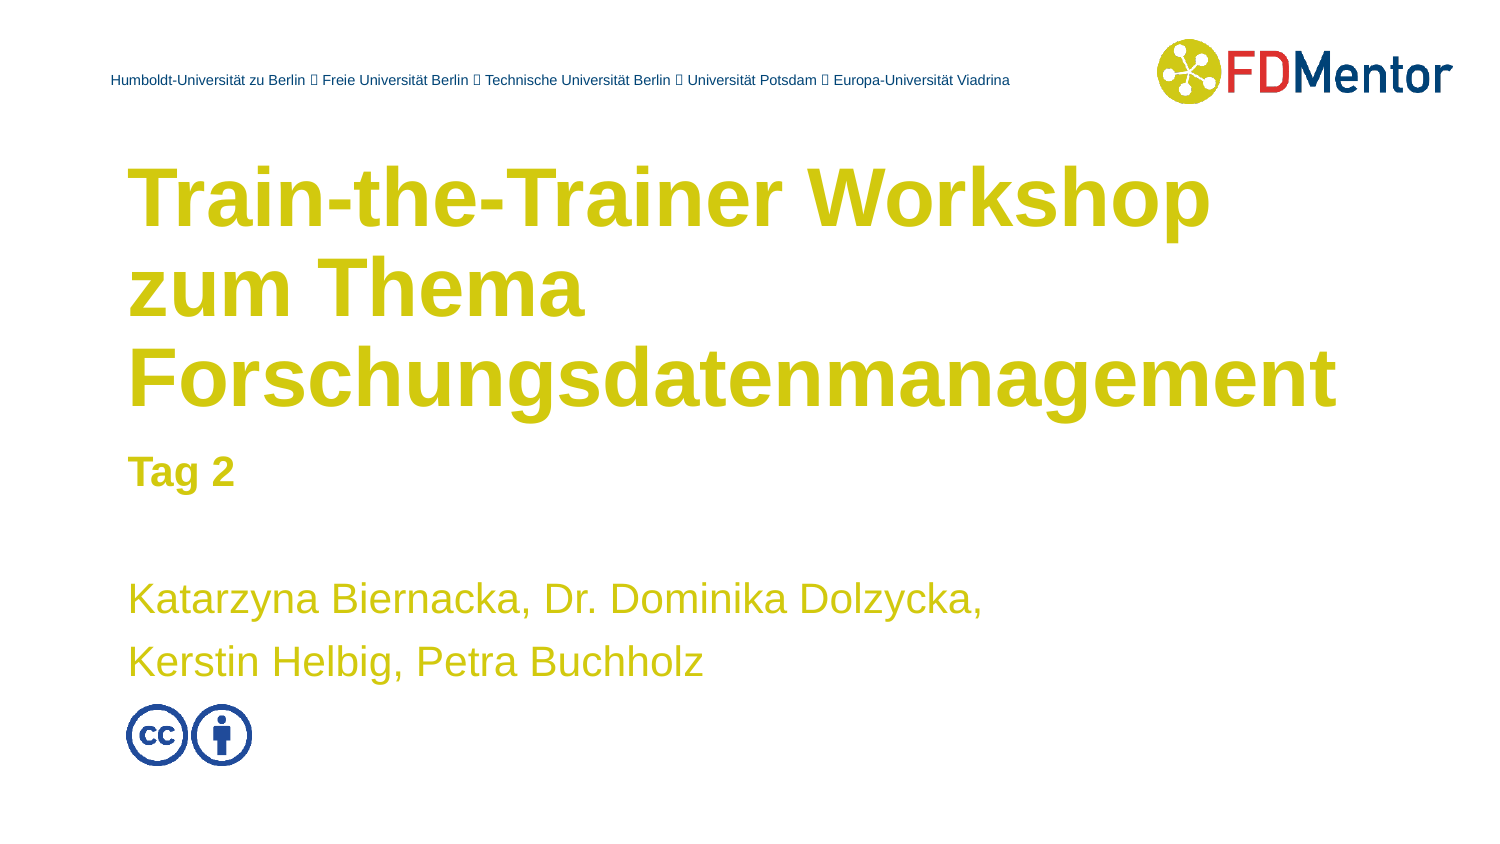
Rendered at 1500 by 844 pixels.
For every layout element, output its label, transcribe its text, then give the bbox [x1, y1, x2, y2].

picture [1157, 39, 1453, 104]
picture [190, 704, 252, 766]
title Train-the-Trainer Workshop zum Thema Forschungsdatenmanagement [112, 138, 1388, 432]
picture [126, 704, 188, 766]
subtitle Tag 2 Katarzyna Biernacka, Dr. Dominika Dolzycka, Kerstin Helbig, Petra Buchholz [112, 442, 1238, 695]
